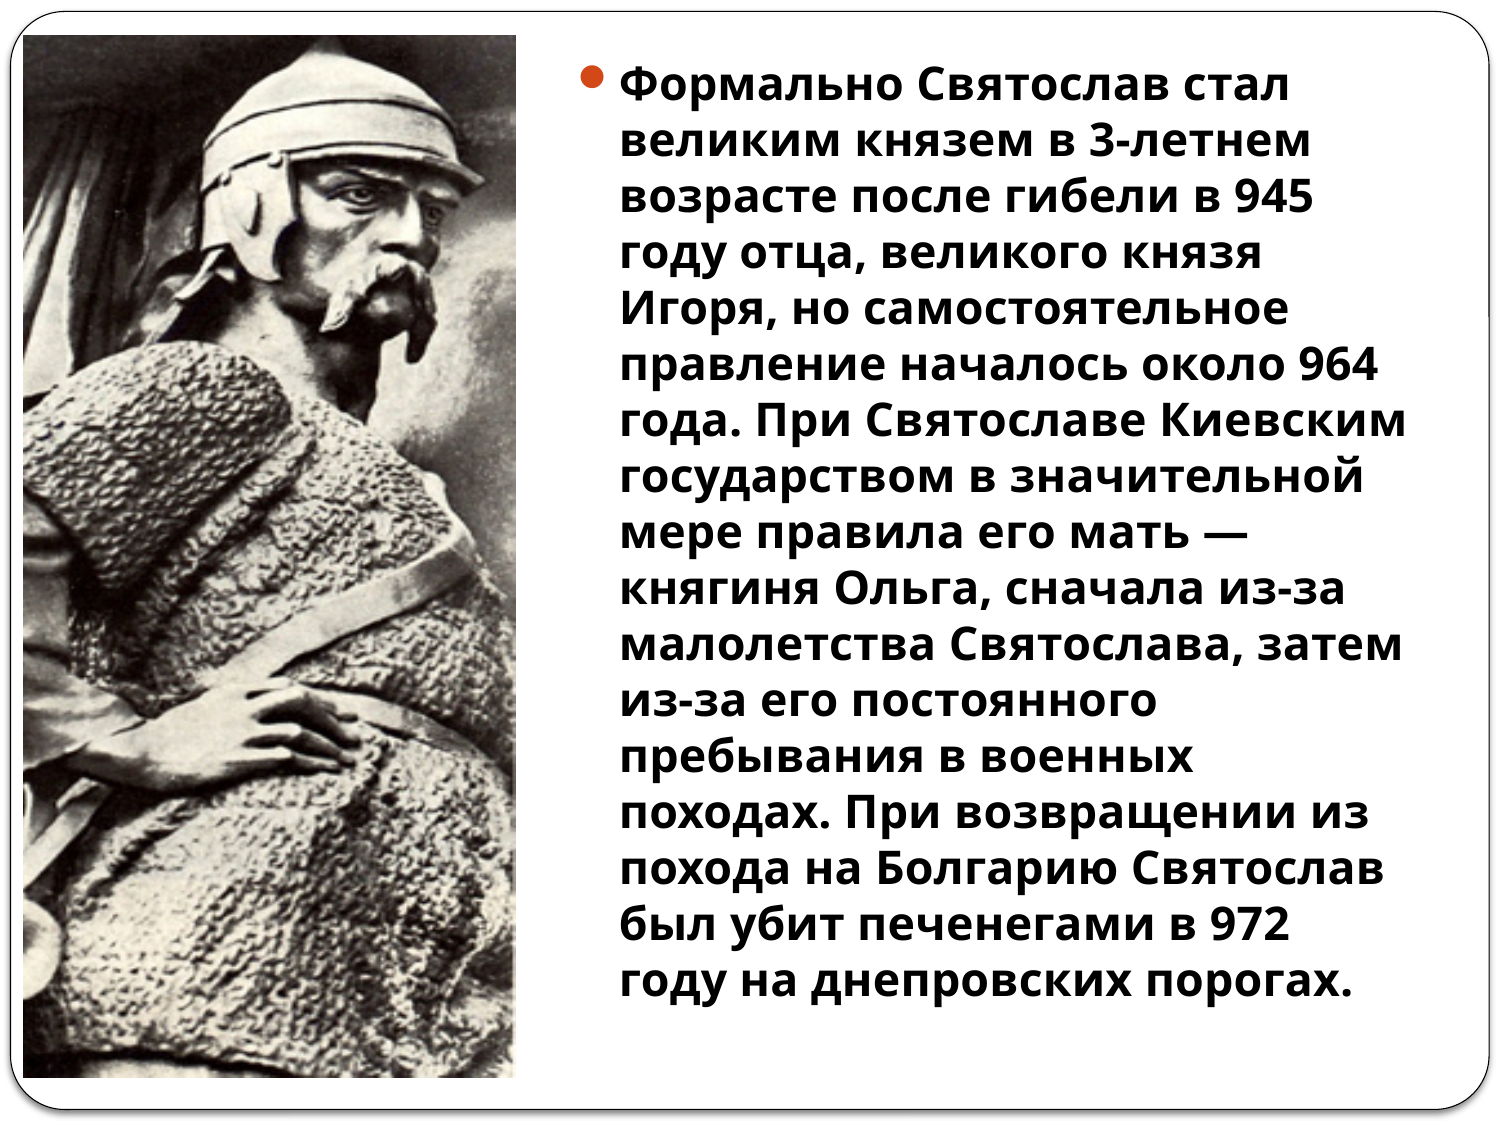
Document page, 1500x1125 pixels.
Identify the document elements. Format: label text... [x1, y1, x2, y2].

picture [23, 34, 516, 1079]
list Формально Святослав стал великим князем в 3-летнем возрасте после гибели в 945 году отца, великого князя Игоря, но самостоятельное правление началось около 964 года. При Святославе Киевским государством в значительной мере правила его мать — княгиня Ольга, сначала из-за малолетства Святослава, затем из-за его постоянного пребывания в военных походах. При возвращении из похода на Болгарию Святослав был убит печенегами в 972 году на днепровских порогах. [562, 46, 1425, 1067]
